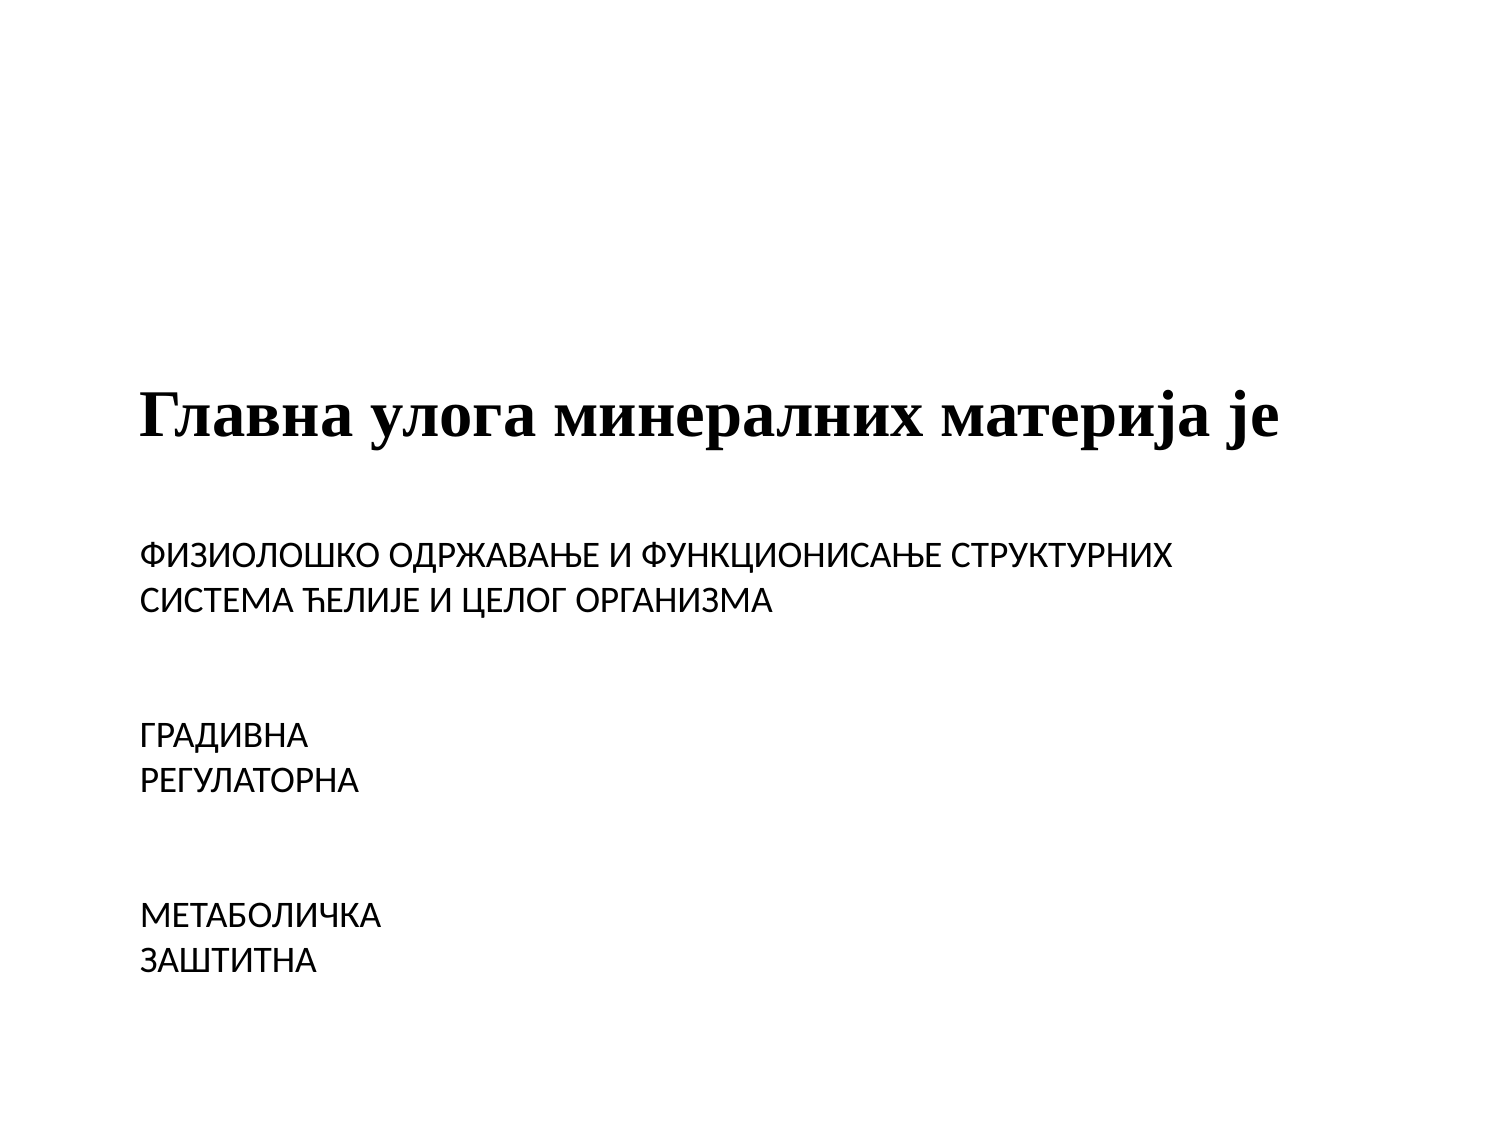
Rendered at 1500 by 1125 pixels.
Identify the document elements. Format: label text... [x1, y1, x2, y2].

text_box Главна улога минералних материја је ФИЗИОЛОШКО ОДРЖАВАЊЕ И ФУНКЦИОНИСАЊЕ СТРУКТУРНИХ СИСТЕМА ЋЕЛИЈЕ И ЦЕЛОГ ОРГАНИЗМА ГРАДИВНА РЕГУЛАТОРНА МЕТАБОЛИЧКА ЗАШТИТНА [125, 362, 1350, 1068]
